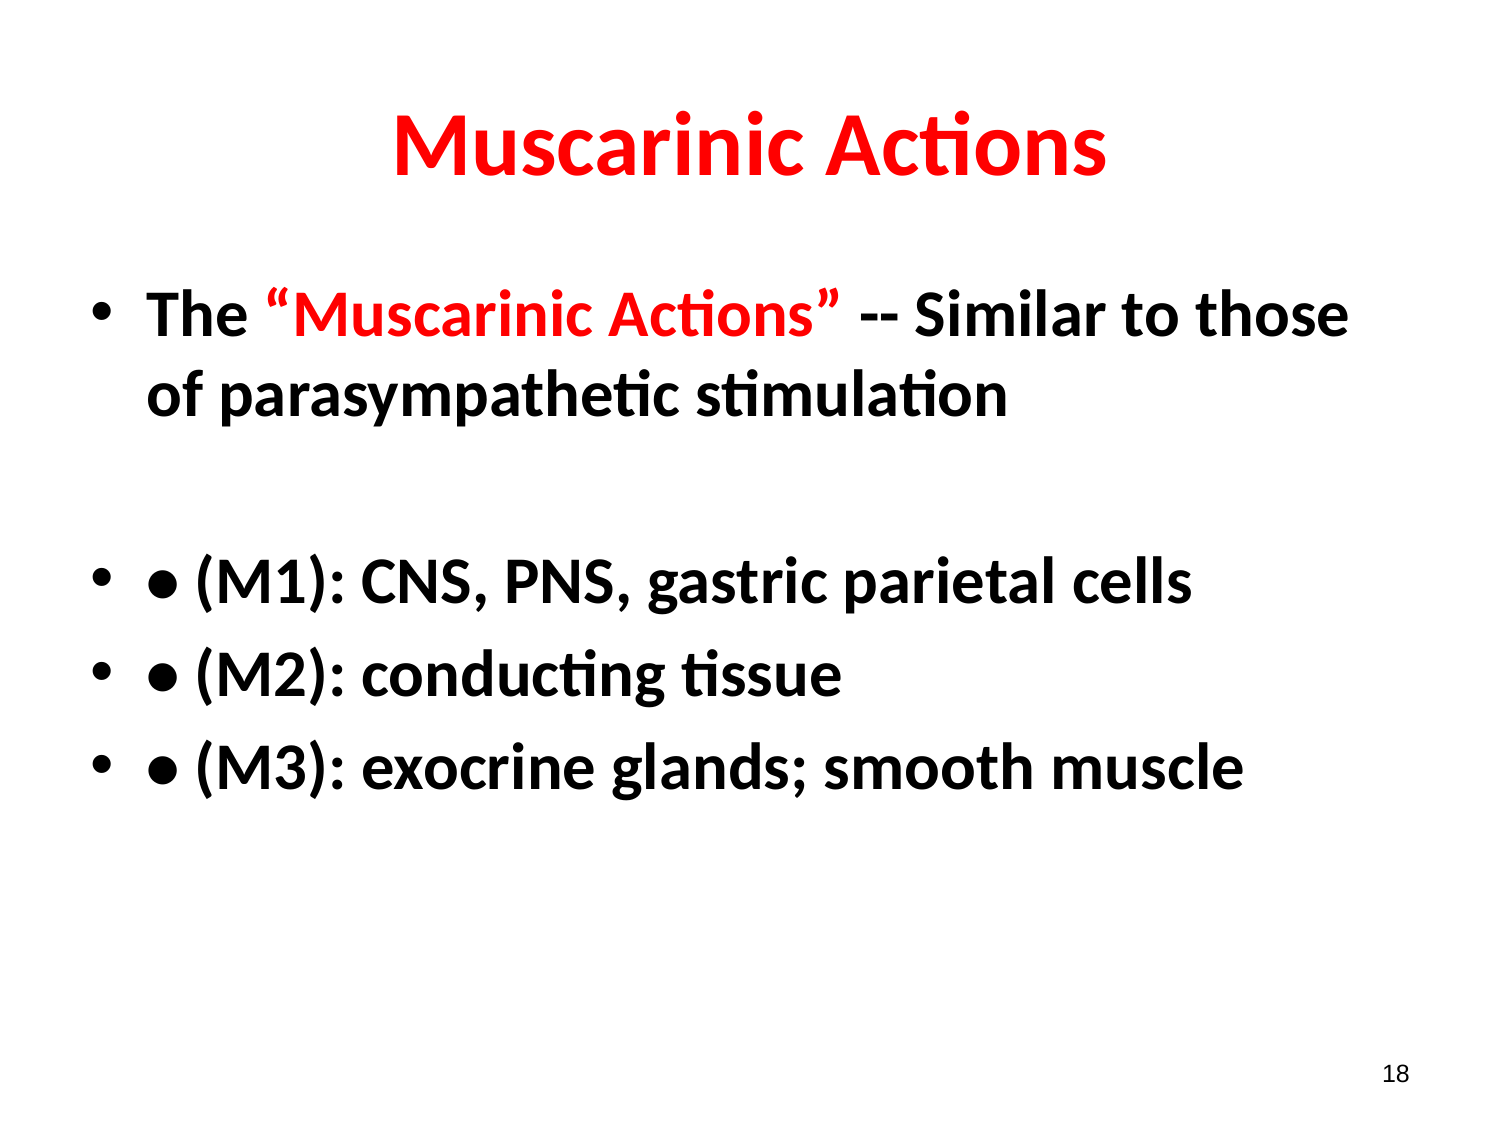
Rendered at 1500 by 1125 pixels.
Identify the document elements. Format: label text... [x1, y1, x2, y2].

title Muscarinic Actions [75, 45, 1425, 233]
list The “Muscarinic Actions” -- Similar to those of parasympathetic stimulation • (M1): CNS, PNS, gastric parietal cells • (M2): conducting tissue • (M3): exocrine glands; smooth muscle [75, 262, 1425, 1005]
slide_number 18 [1074, 1042, 1425, 1103]
